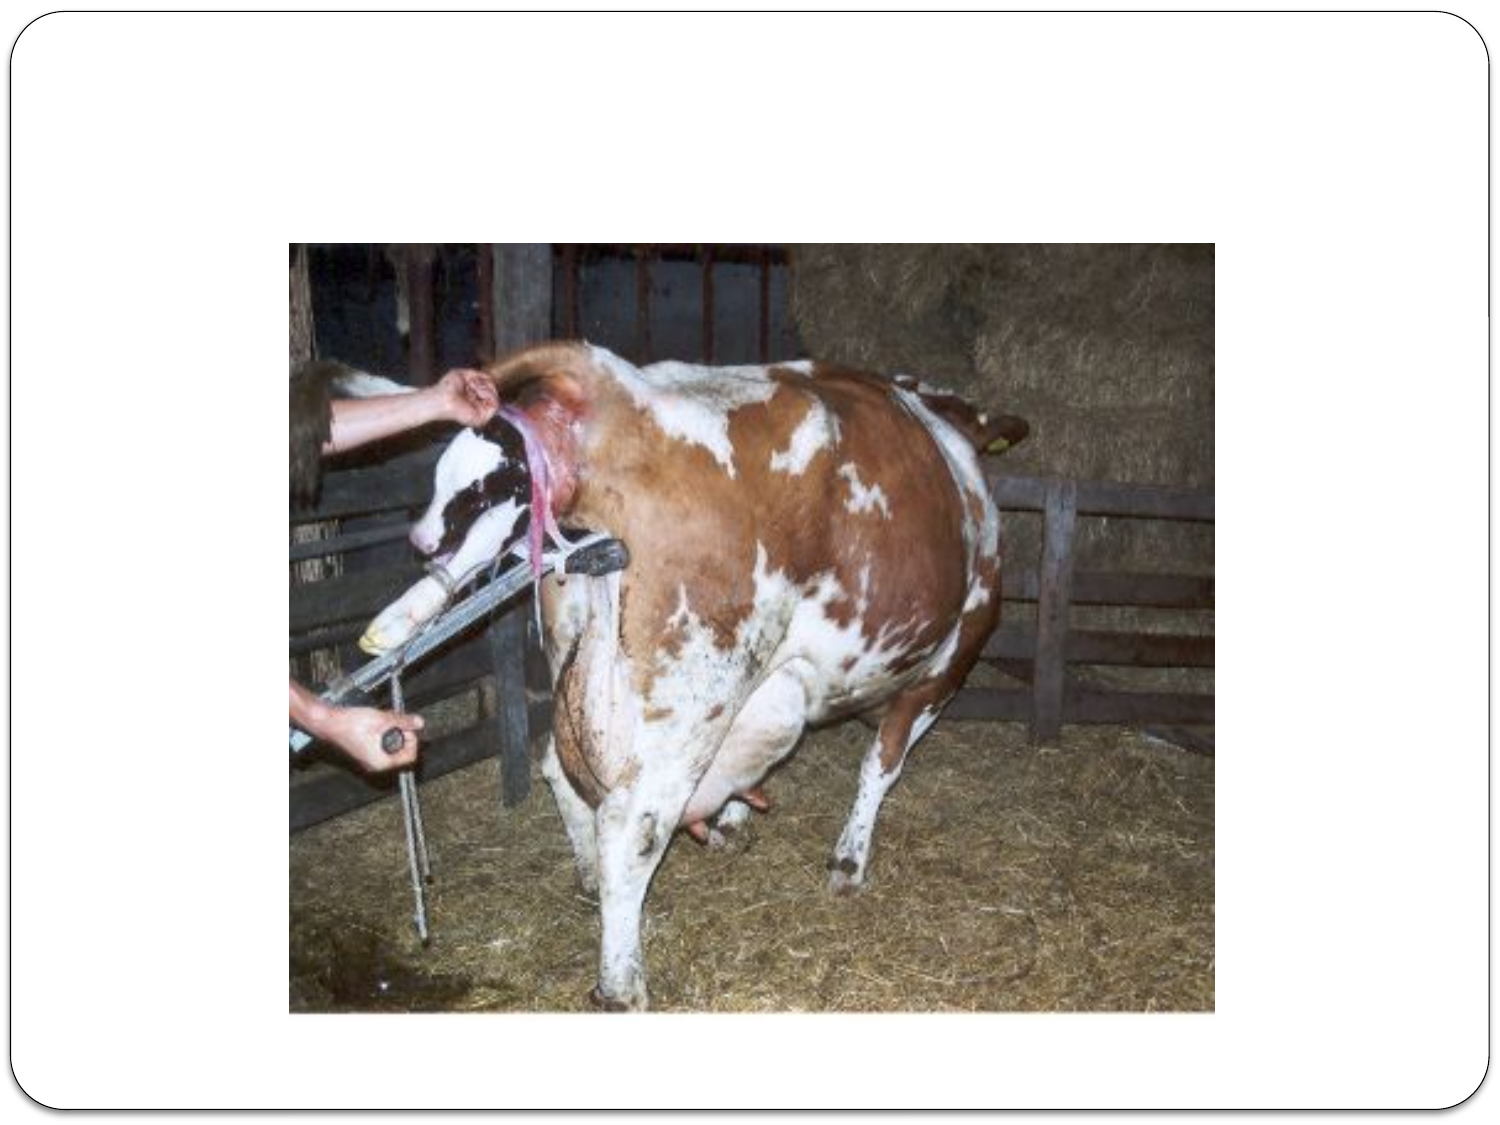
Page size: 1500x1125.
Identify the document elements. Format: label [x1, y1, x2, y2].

picture [289, 243, 1215, 1022]
